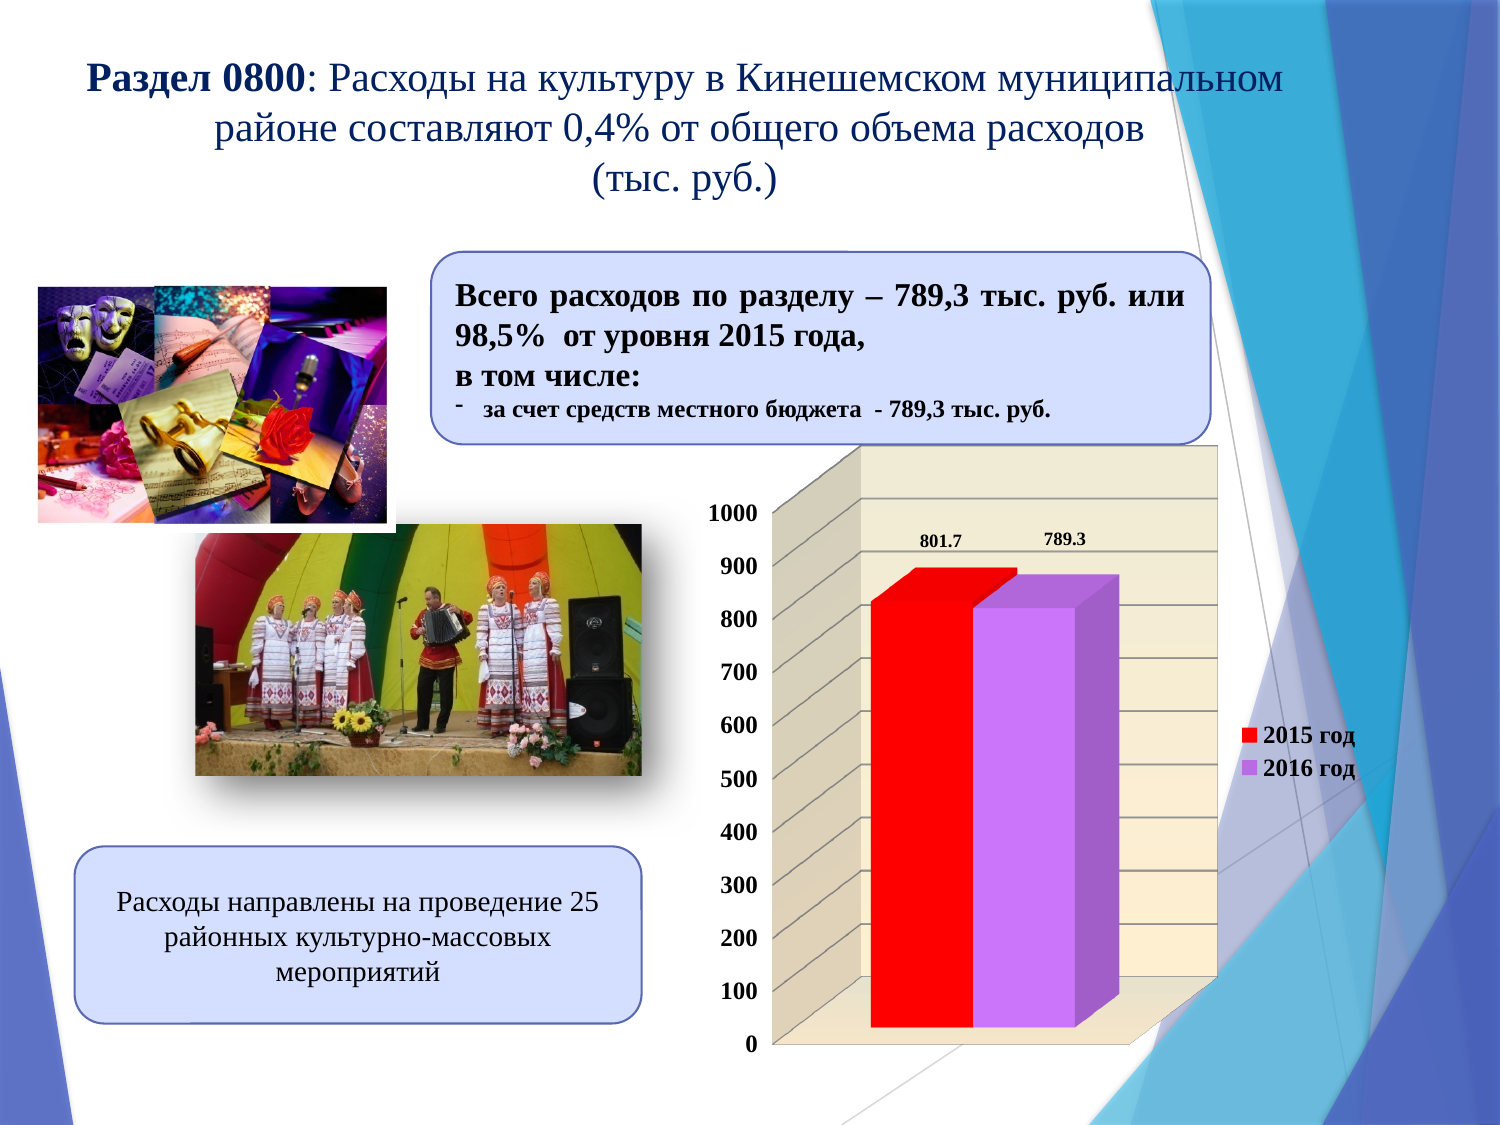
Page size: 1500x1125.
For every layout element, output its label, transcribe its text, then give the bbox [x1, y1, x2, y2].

text_box Раздел 0800: Расходы на культуру в Кинешемском муниципальном районе составляют 0,4% от общего объема расходов (тыс. руб.) [29, 42, 1341, 208]
picture [28, 277, 643, 776]
text_box Расходы направлены на проведение 25 районных культурно-массовых мероприятий [73, 845, 643, 1025]
text_box Всего расходов по разделу – 789,3 тыс. руб. или 98,5% от уровня 2015 года, в том числе: за счет средств местного бюджета - 789,3 тыс. руб. [429, 250, 1212, 446]
chart [690, 432, 1377, 1071]
